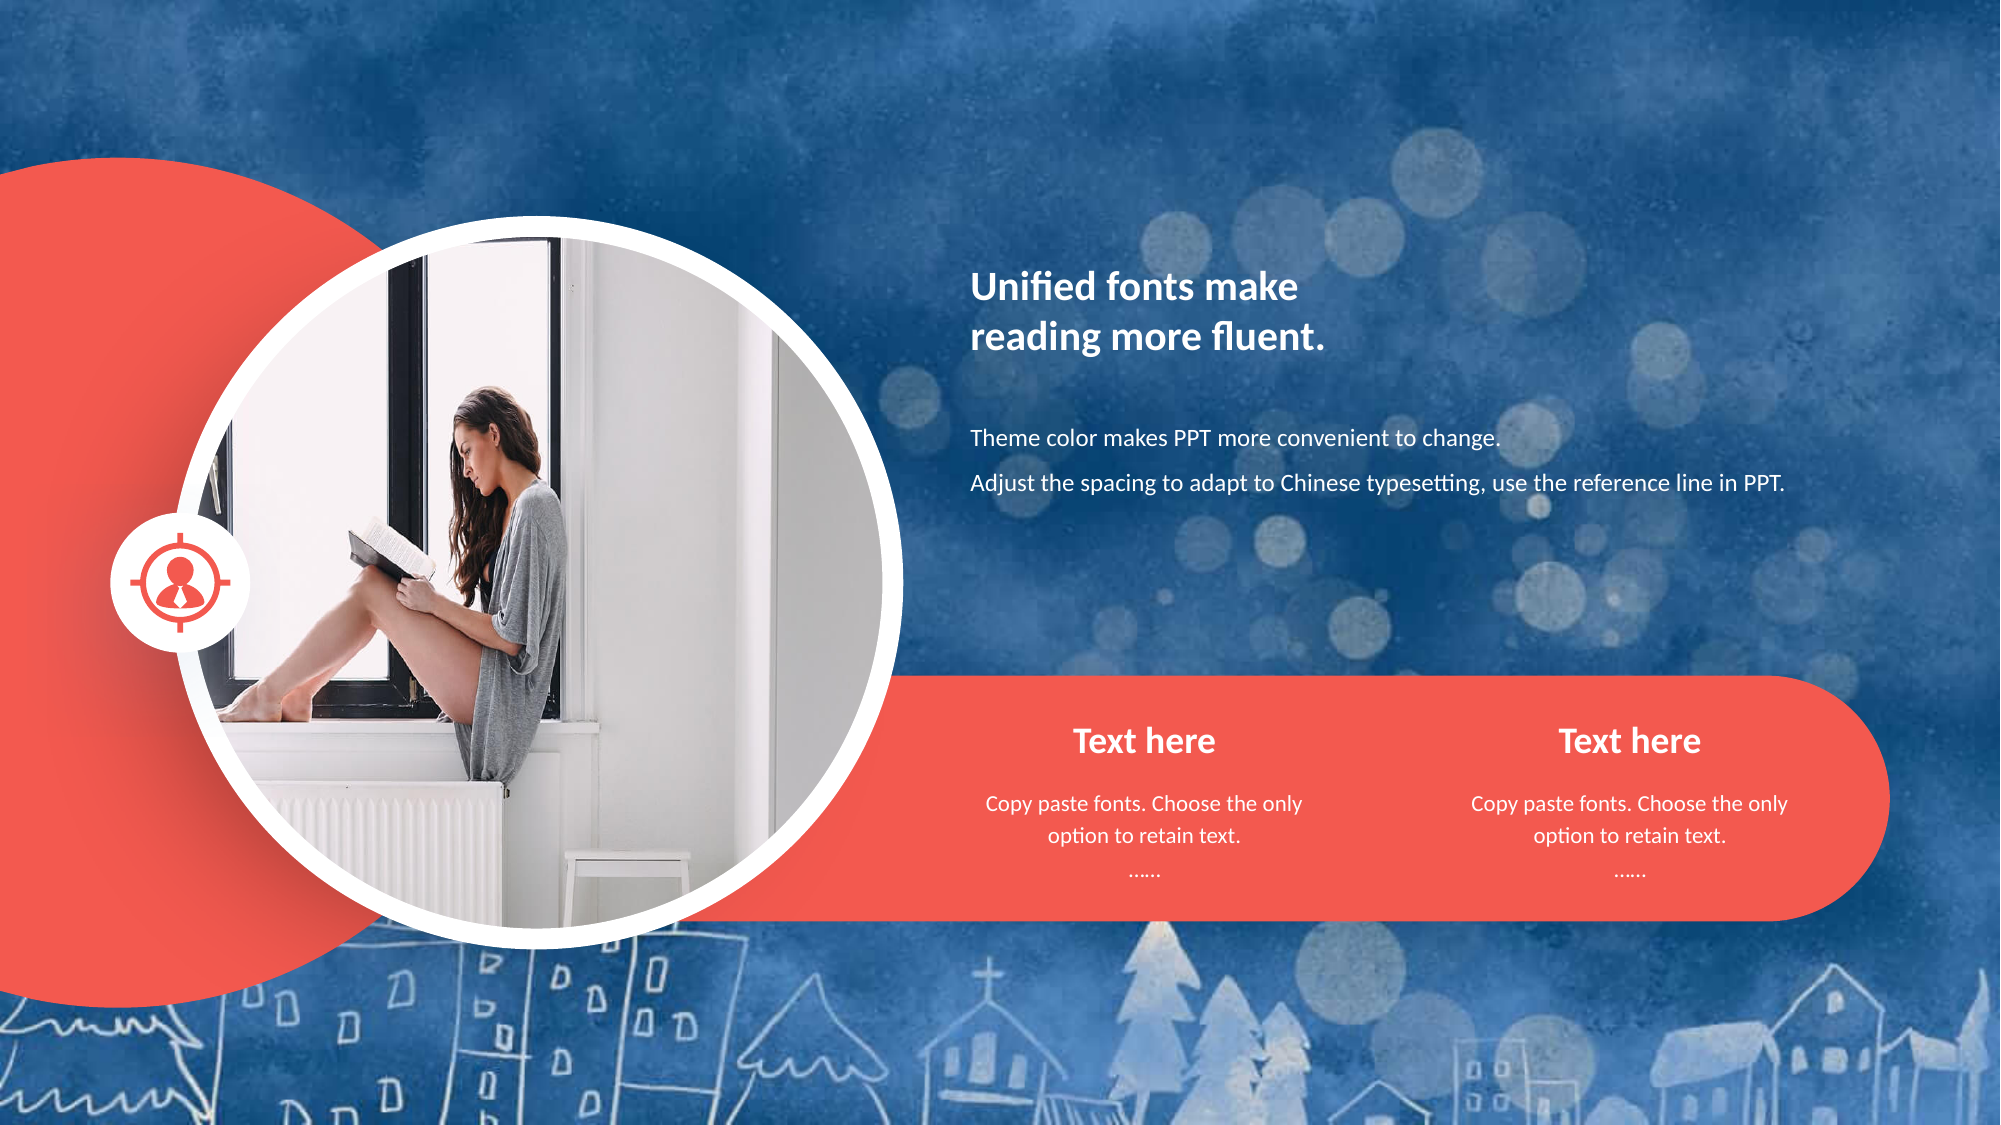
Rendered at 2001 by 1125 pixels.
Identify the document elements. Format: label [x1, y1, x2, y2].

picture [0, 0, 2000, 1125]
text_box [955, 702, 1334, 924]
text_box [1440, 702, 1820, 924]
